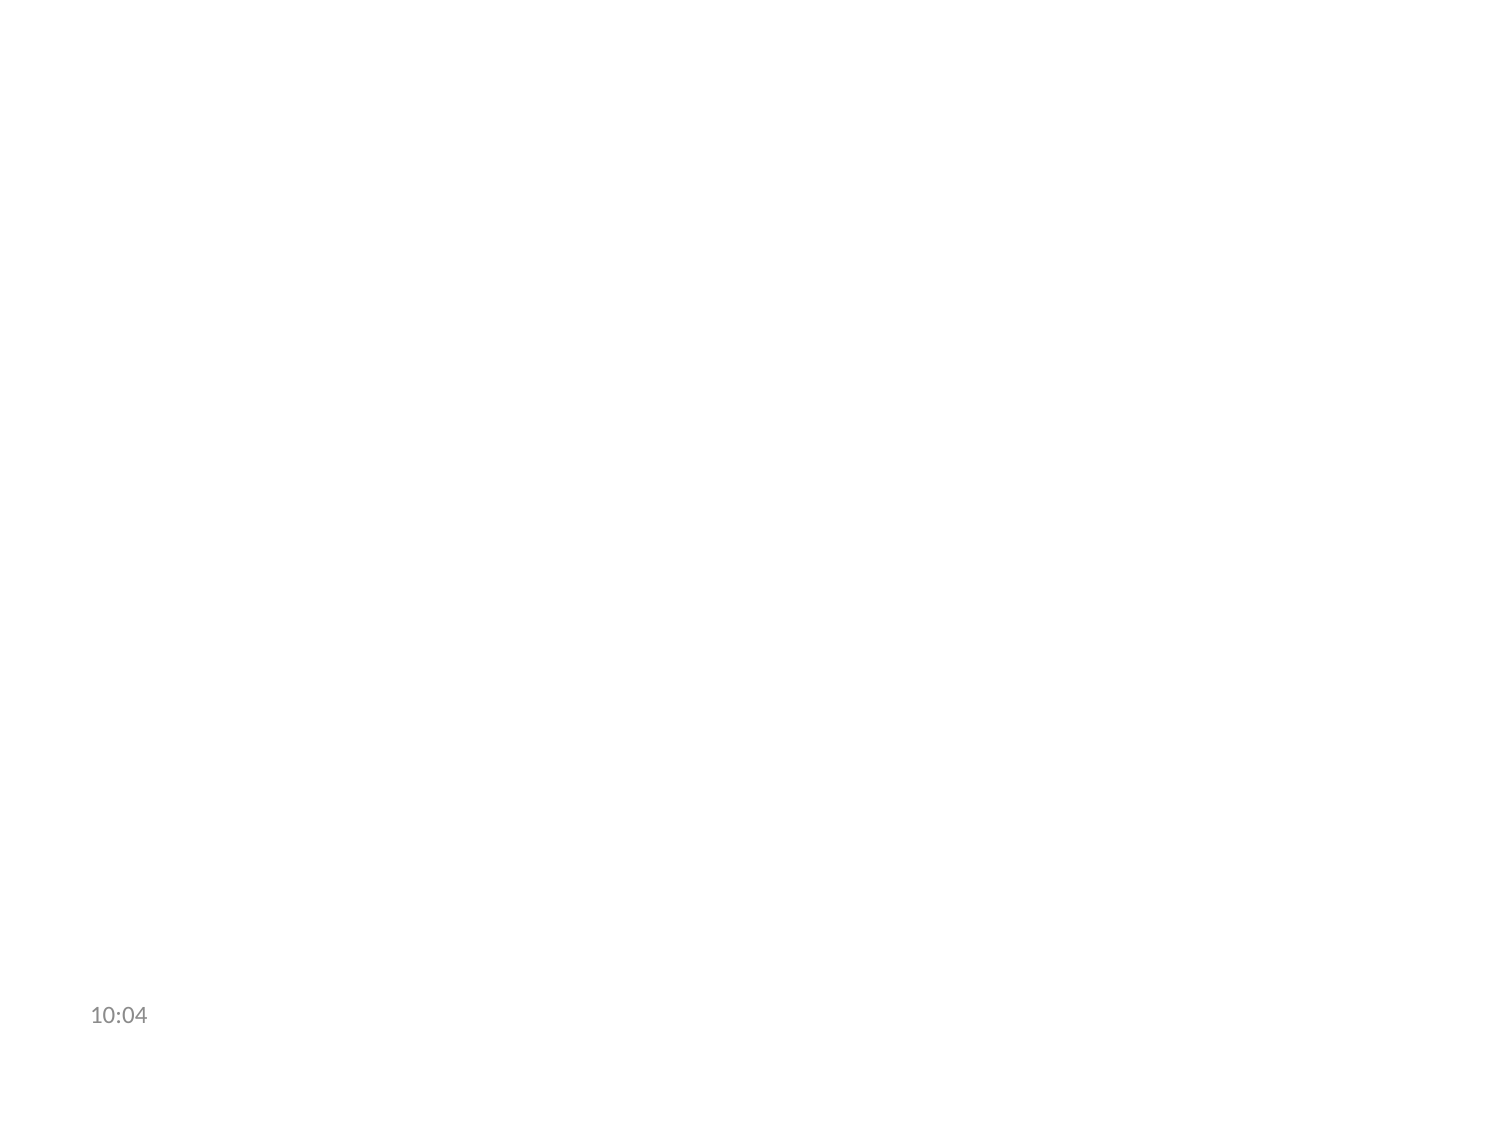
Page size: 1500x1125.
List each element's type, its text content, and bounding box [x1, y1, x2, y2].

text_box 15:35 [75, 983, 425, 1044]
